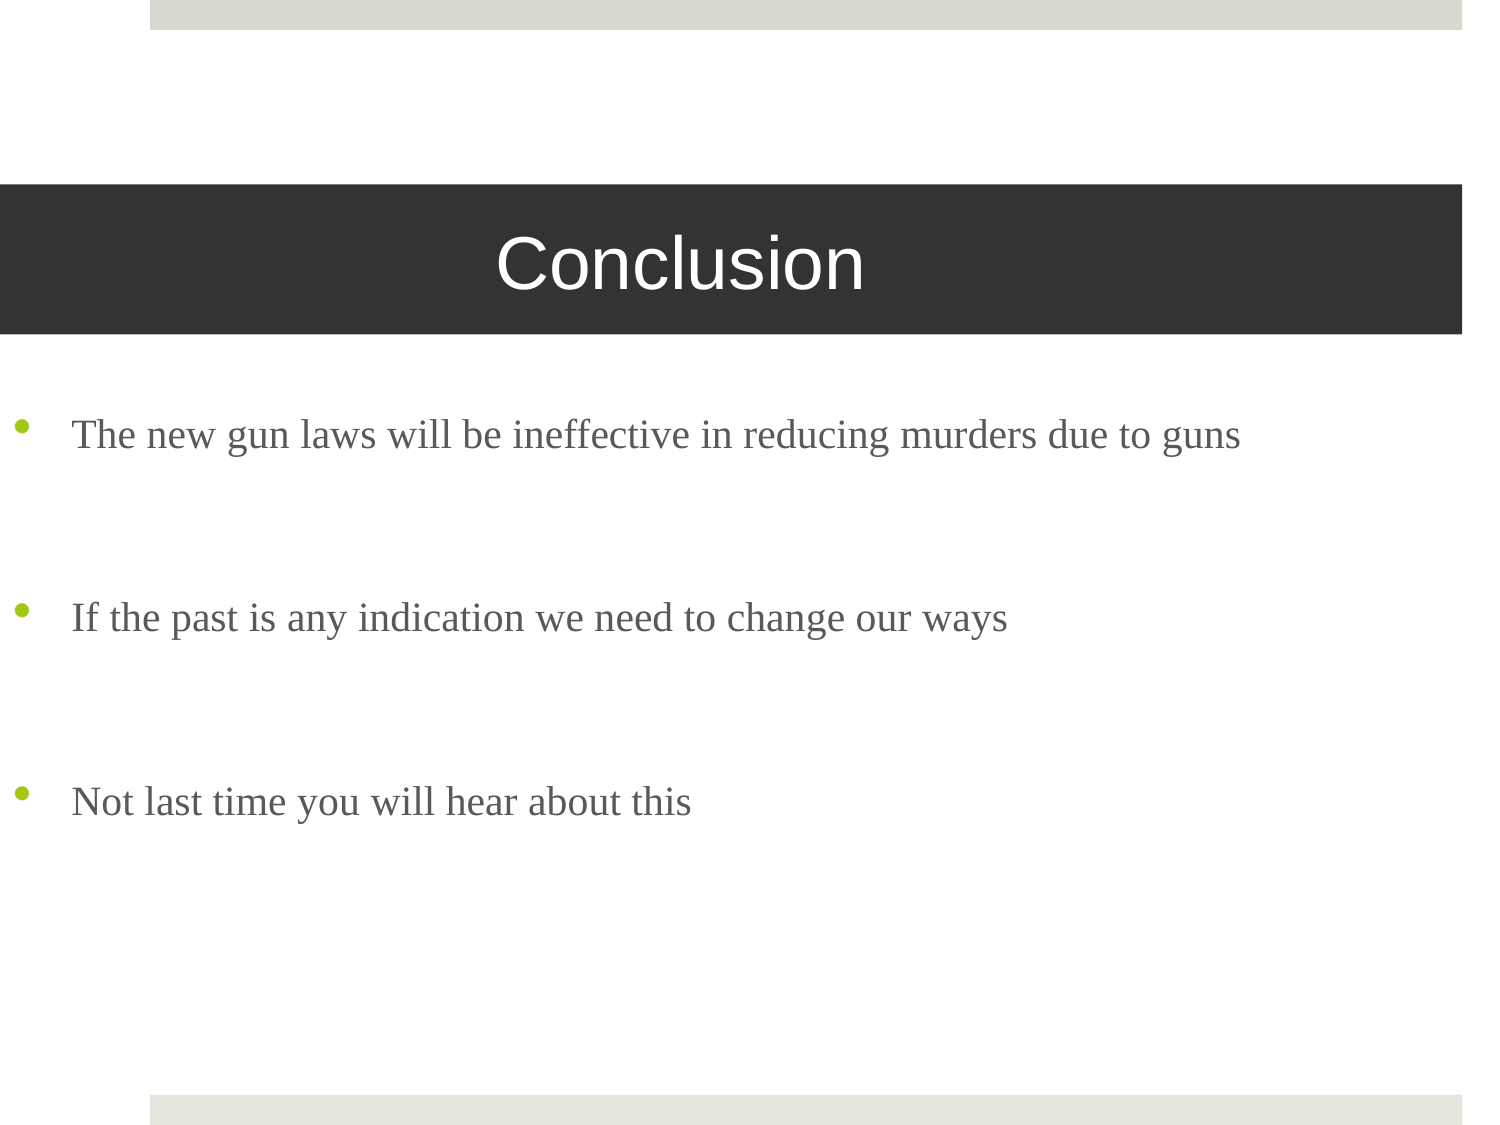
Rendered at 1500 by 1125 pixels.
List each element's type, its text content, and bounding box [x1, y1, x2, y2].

title Conclusion [0, 184, 1463, 335]
list The new gun laws will be ineffective in reducing murders due to guns If the past is any indication we need to change our ways Not last time you will hear about this [0, 399, 1316, 1037]
